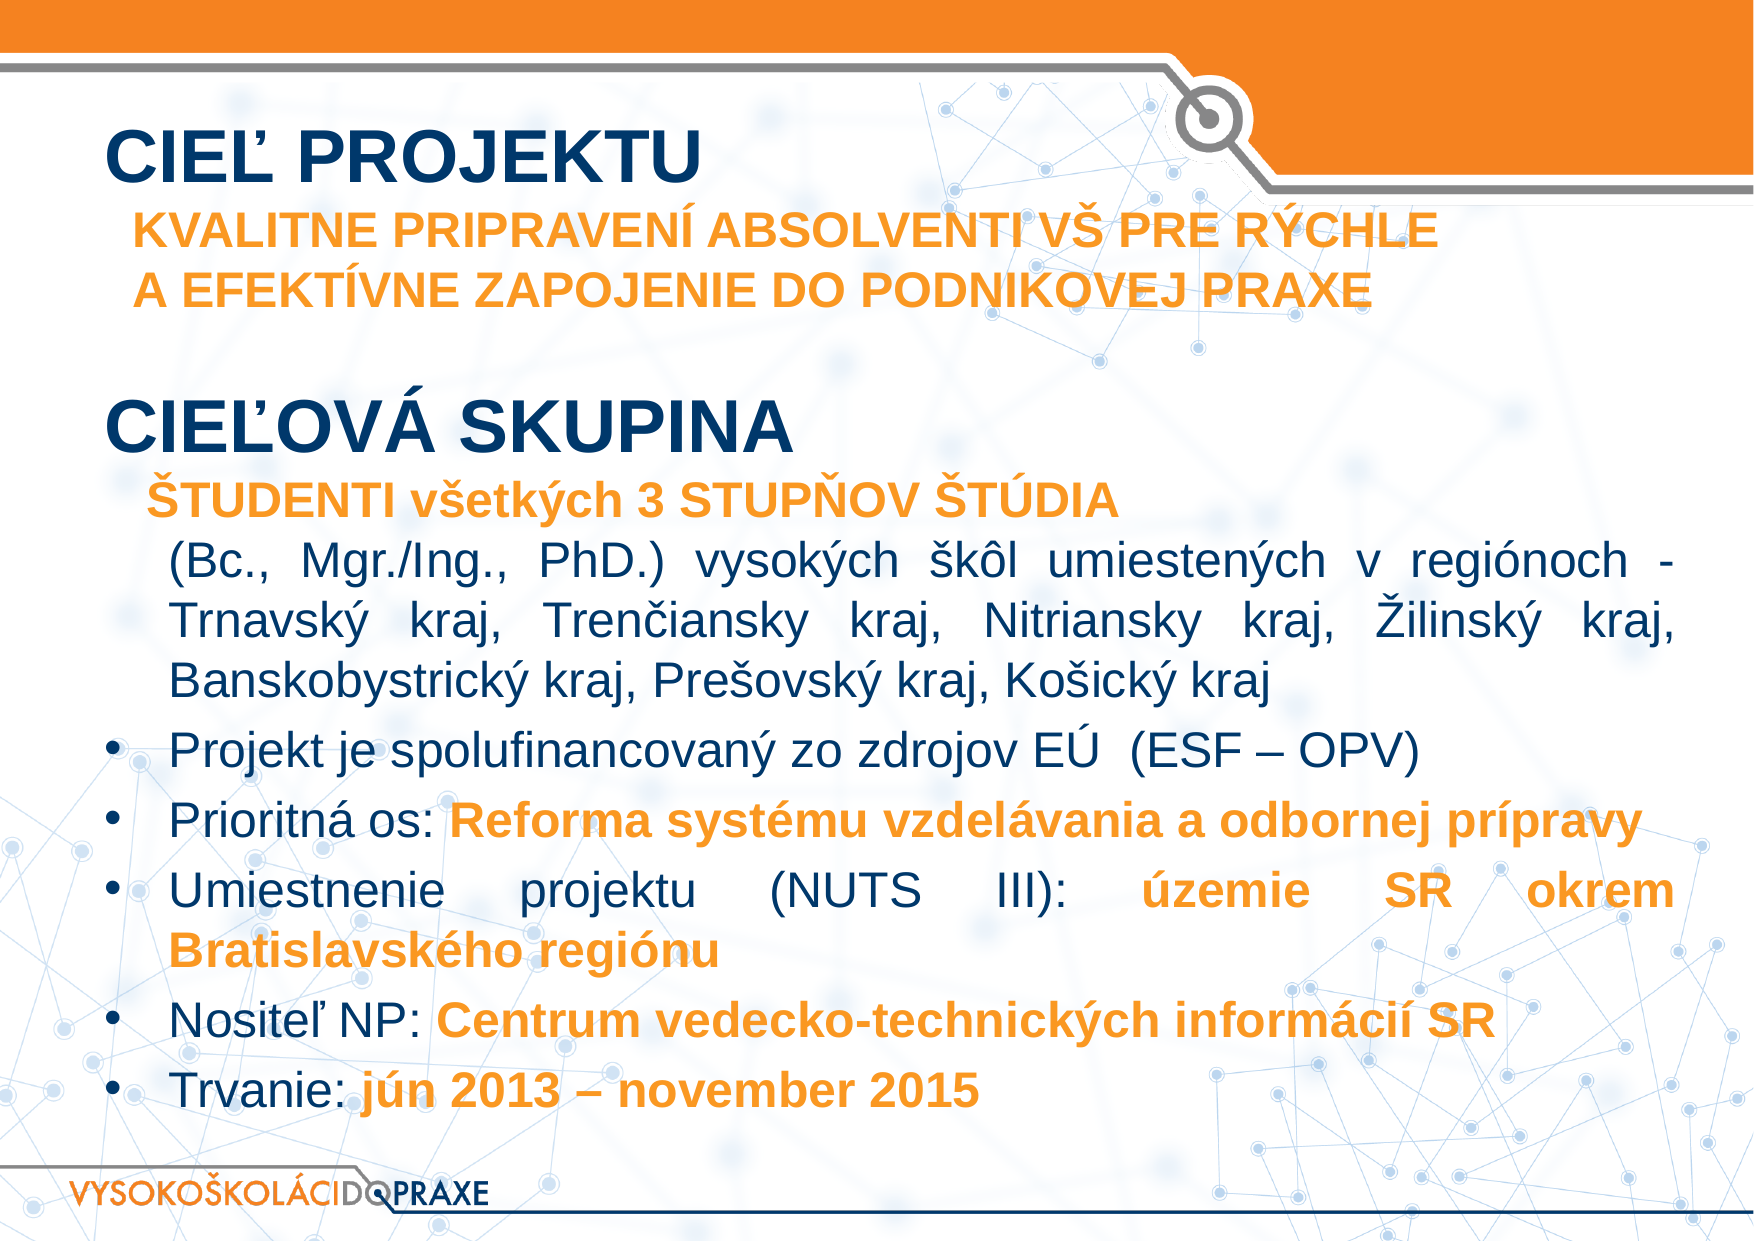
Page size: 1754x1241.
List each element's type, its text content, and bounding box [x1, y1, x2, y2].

picture [0, 0, 1754, 1241]
list CIEĽ PROJEKTU KVALITNE PRIPRAVENÍ ABSOLVENTI VŠ PRE RÝCHLE A EFEKTÍVNE ZAPOJENIE DO PODNIKOVEJ PRAXE CIEĽOVÁ SKUPINA ŠTUDENTI všetkých 3 STUPŇOV ŠTÚDIA (Bc., Mgr./Ing., PhD.) vysokých škôl umiestených v regiónoch - Trnavský kraj, Trenčiansky kraj, Nitriansky kraj, Žilinský kraj, Banskobystrický kraj, Prešovský kraj, Košický kraj Projekt je spolufinancovaný zo zdrojov EÚ (ESF – OPV) Prioritná os: Reforma systému vzdelávania a odbornej prípravy Umiestnenie projektu (NUTS III): územie SR okrem Bratislavského regiónu Nositeľ NP: Centrum vedecko-technických informácií SR Trvanie: jún 2013 – november 2015 [87, 99, 1694, 973]
